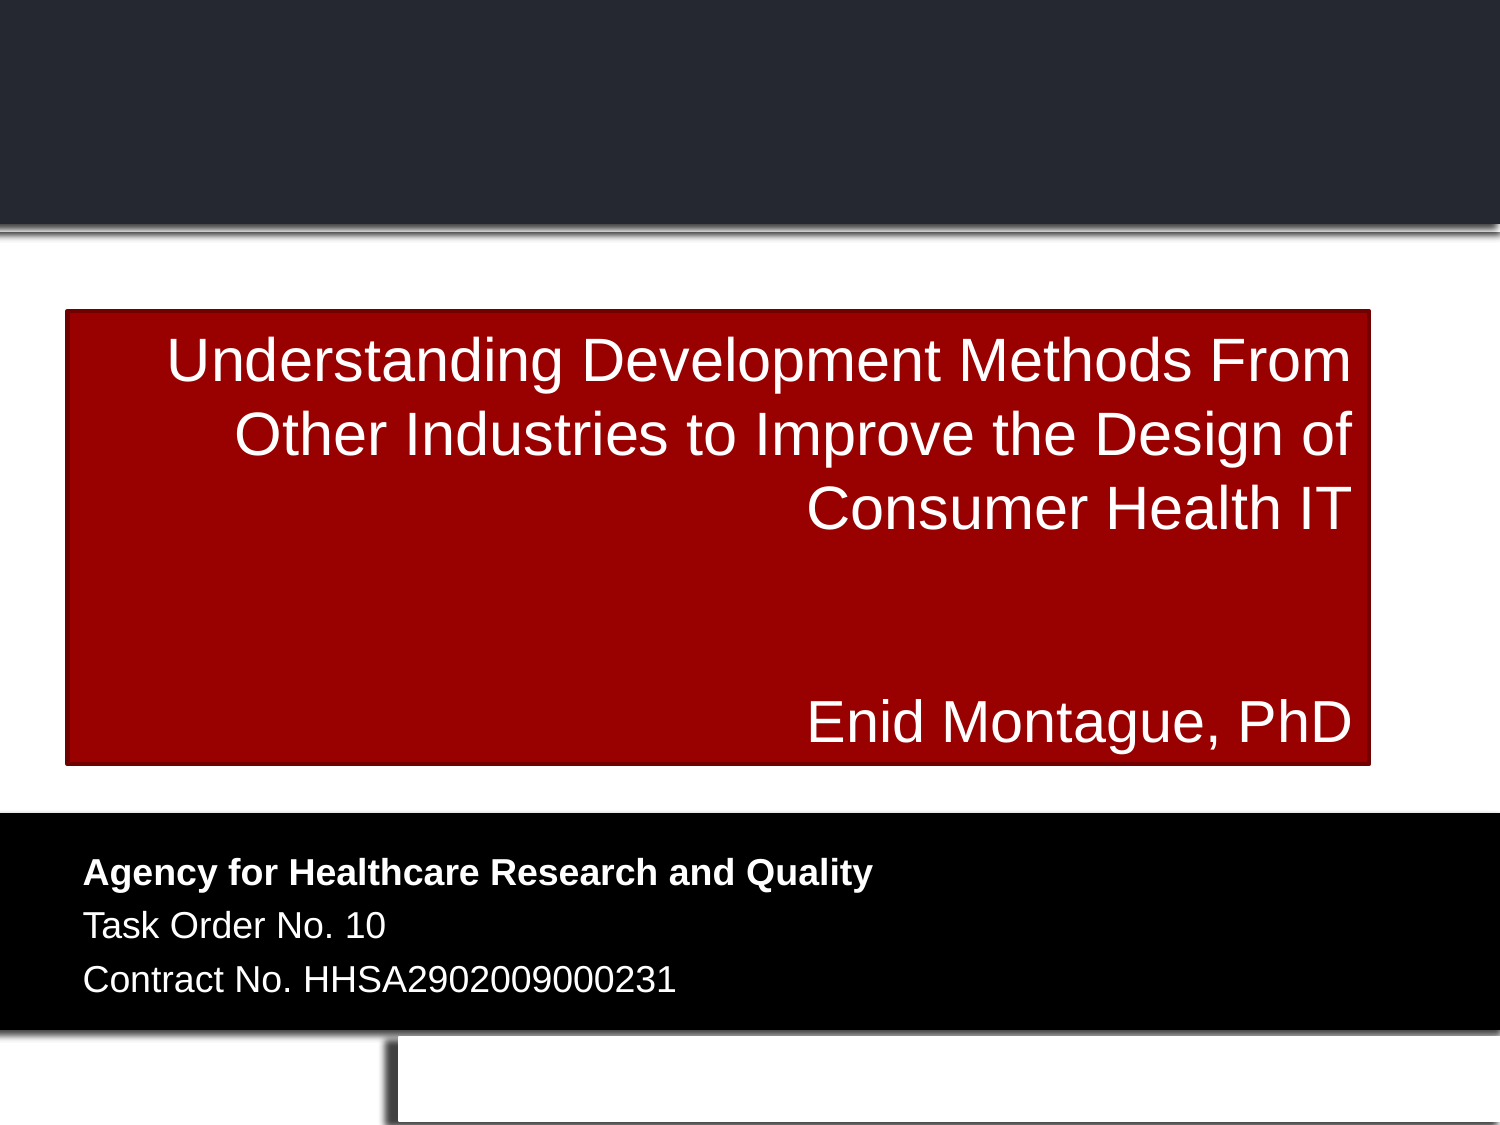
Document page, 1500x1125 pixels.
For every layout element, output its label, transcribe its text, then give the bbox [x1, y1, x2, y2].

list Agency for Healthcare Research and Quality Task Order No. 10 Contract No. HHSA2902009000231 [67, 830, 1405, 1081]
title Understanding Development Methods From Other Industries to Improve the Design of Consumer Health IT Enid Montague, PhD [65, 309, 1371, 766]
